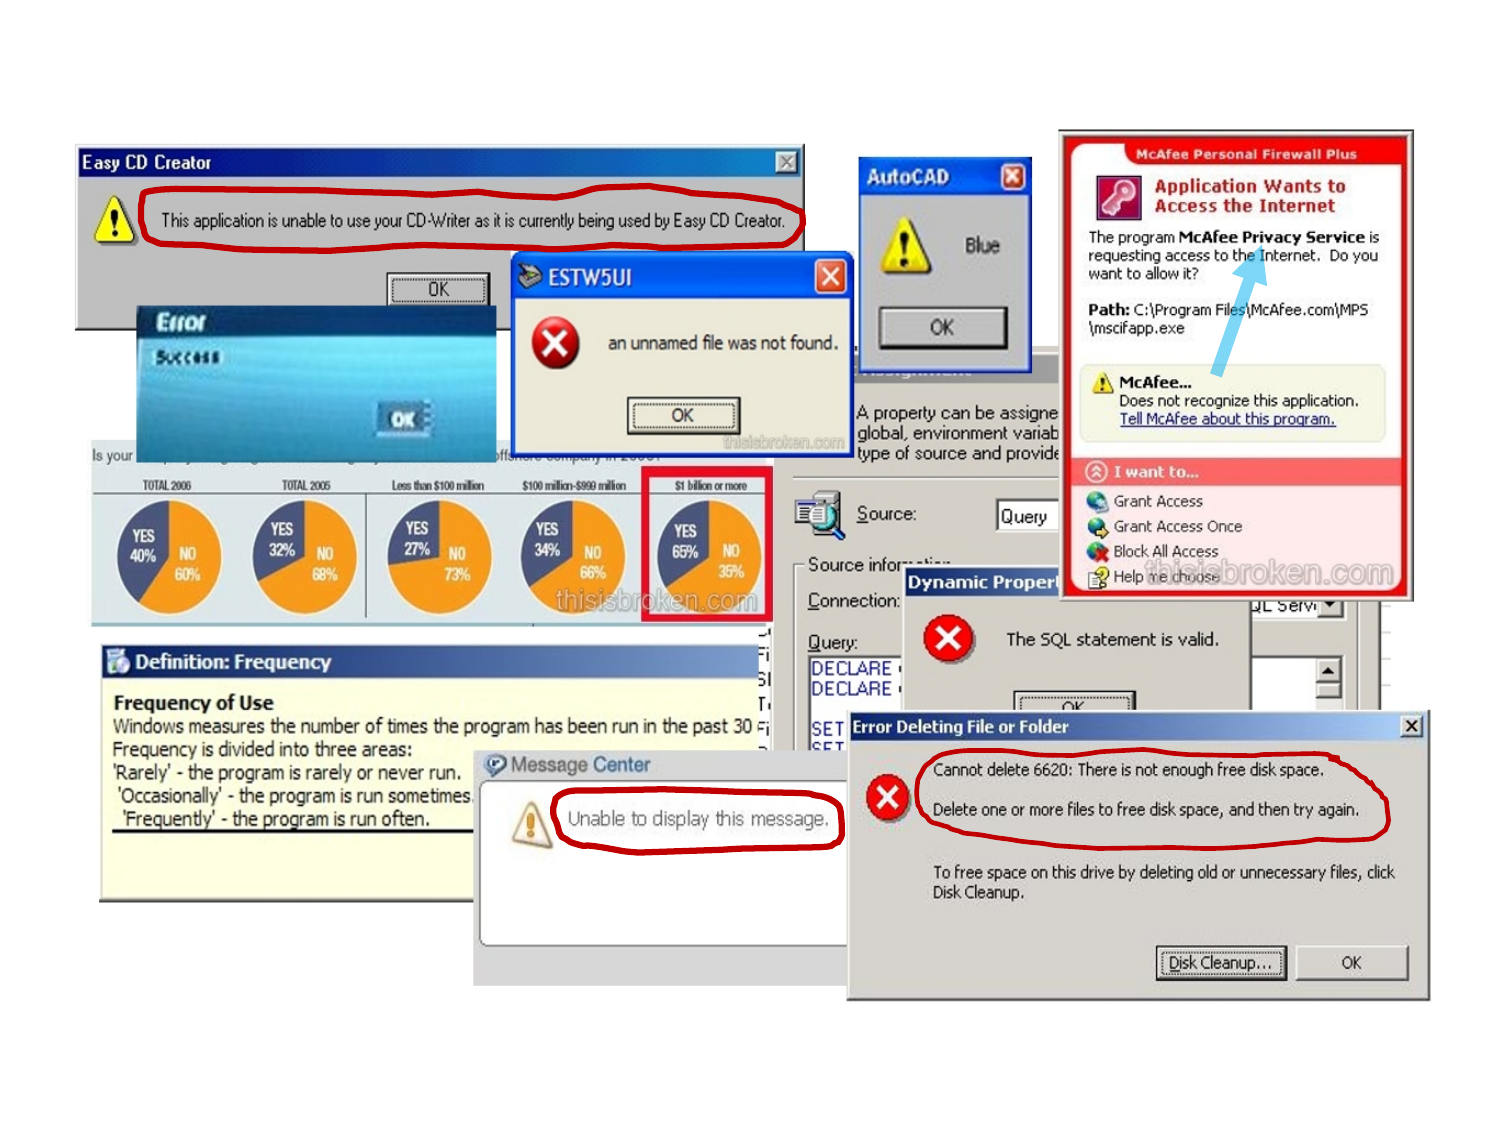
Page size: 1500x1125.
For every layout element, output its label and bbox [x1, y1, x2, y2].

text_box [64, 113, 1436, 1012]
